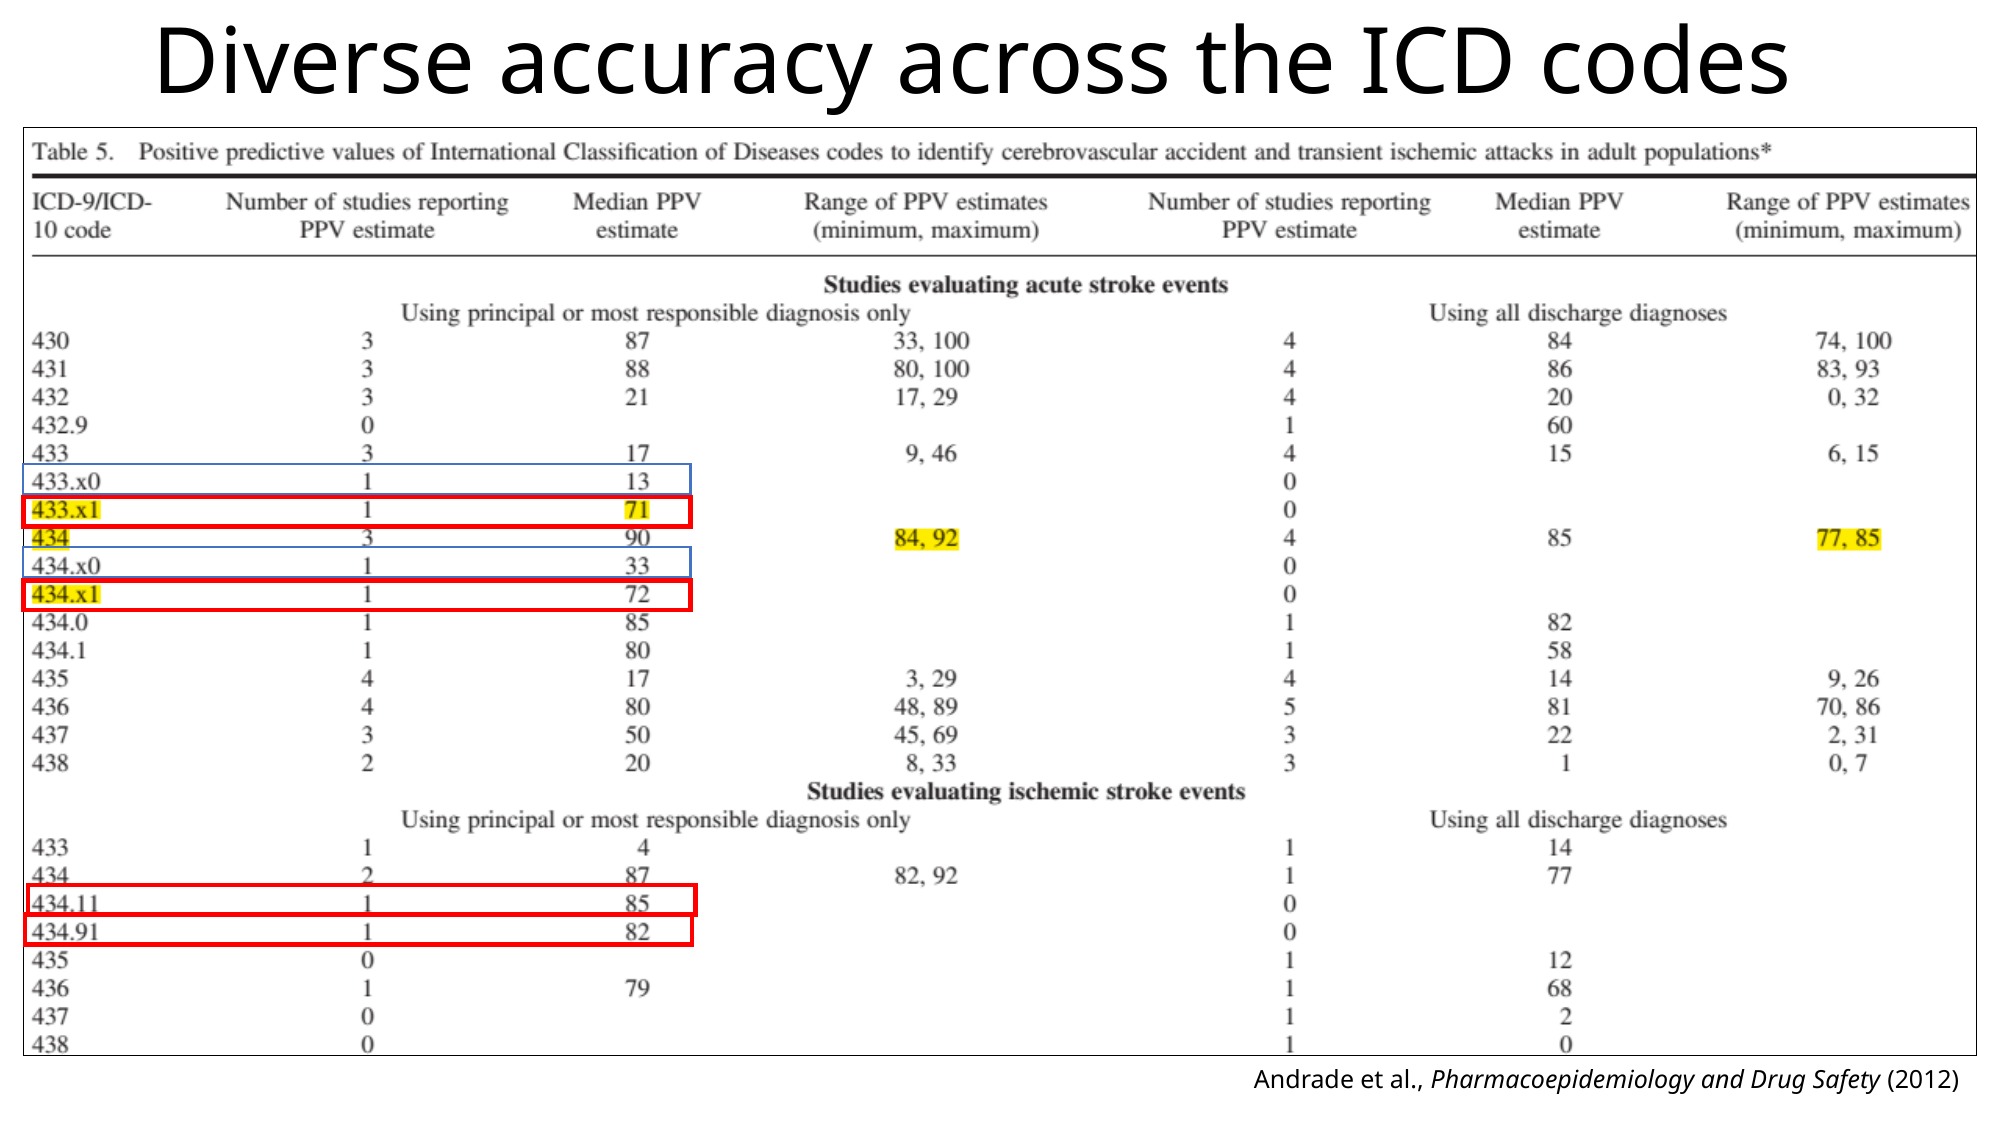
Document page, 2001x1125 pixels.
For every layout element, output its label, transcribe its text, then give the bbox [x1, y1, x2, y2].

picture [23, 127, 1977, 1056]
text_box Andrade et al., Pharmacoepidemiology and Drug Safety (2012) [1239, 1055, 2000, 1101]
title Diverse accuracy across the ICD codes [137, 0, 1863, 127]
